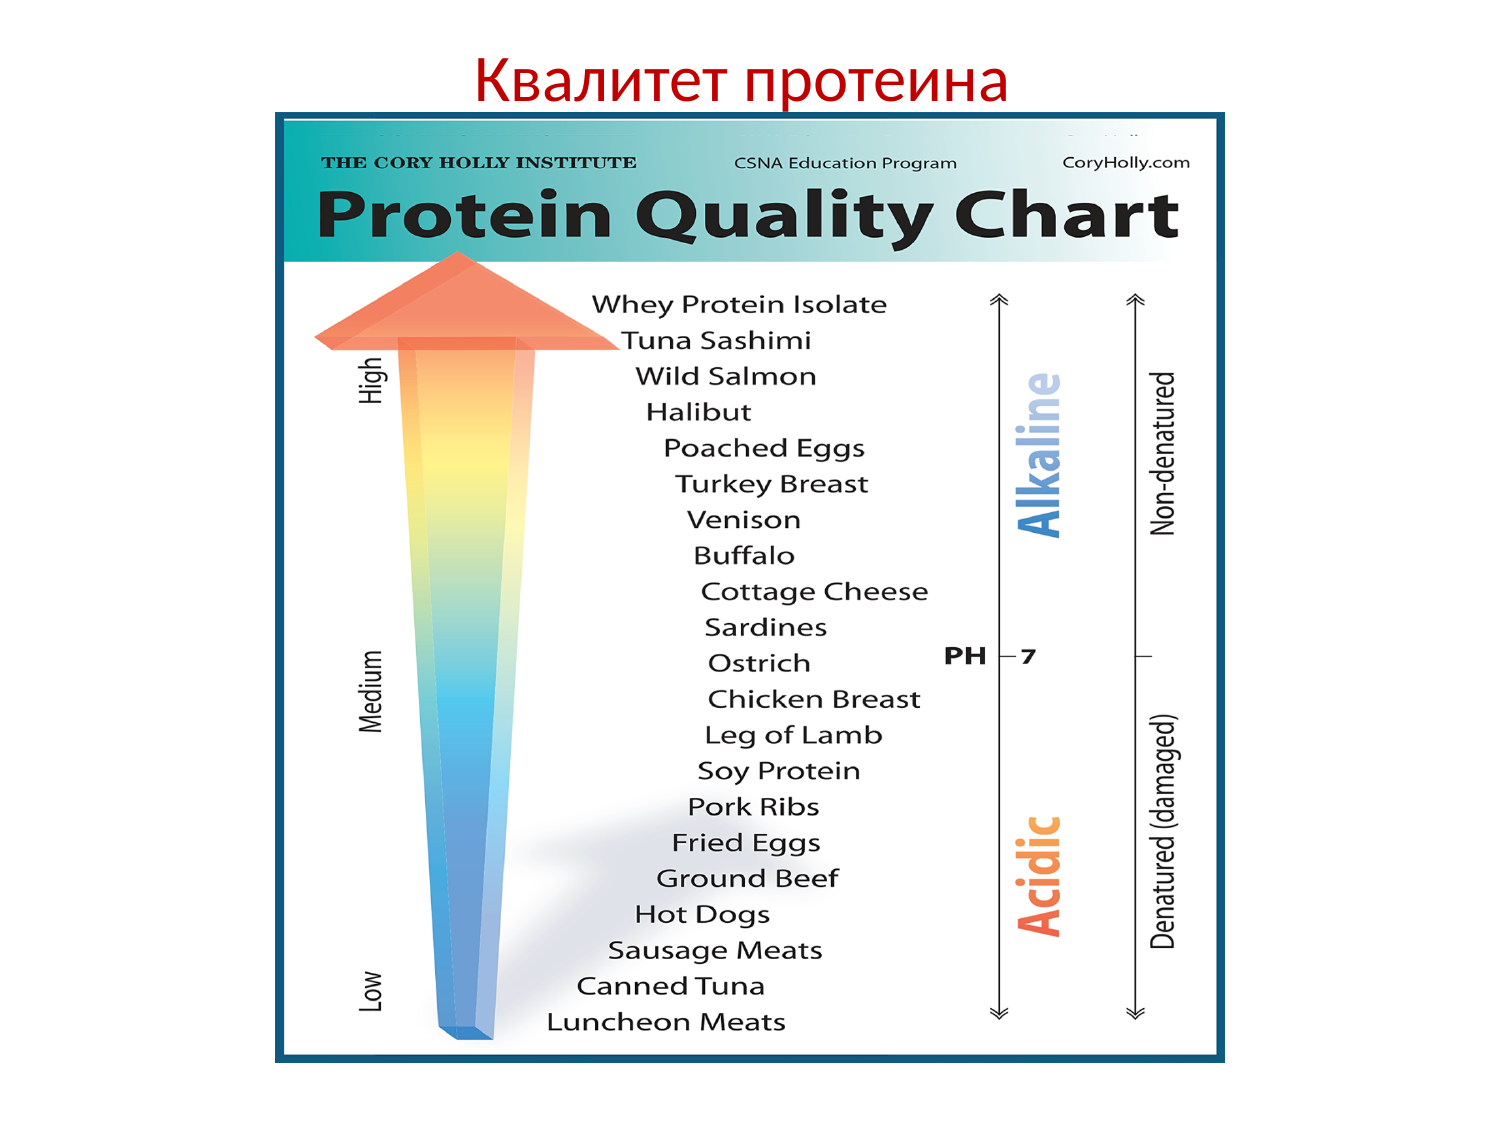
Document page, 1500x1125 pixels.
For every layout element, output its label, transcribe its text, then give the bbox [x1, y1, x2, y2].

title Квалитет протеина [75, 0, 1425, 150]
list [274, 112, 1226, 1063]
